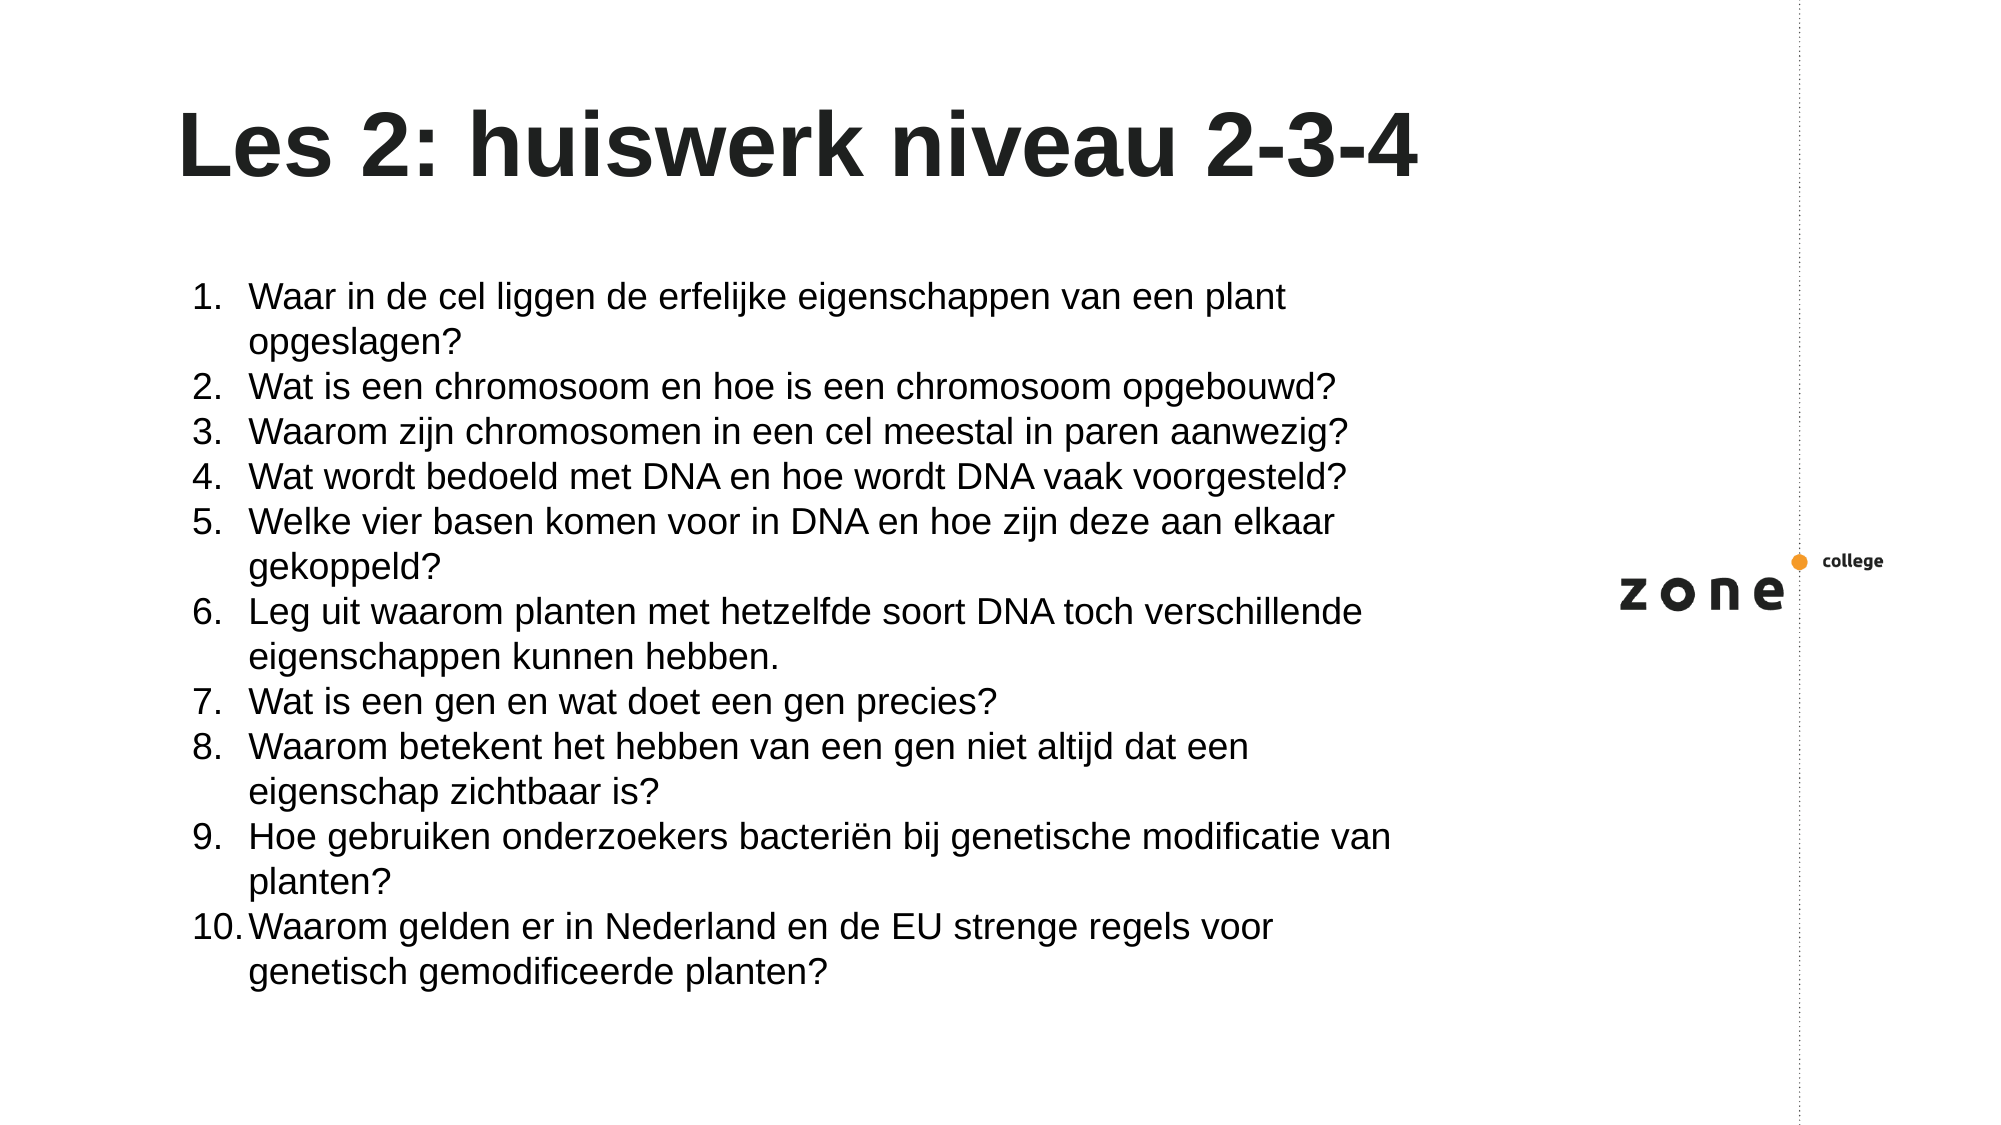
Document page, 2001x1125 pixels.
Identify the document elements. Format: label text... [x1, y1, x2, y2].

title Les 2: huiswerk niveau 2-3-4 [177, 97, 1471, 261]
picture [1596, 0, 2001, 1125]
list Waar in de cel liggen de erfelijke eigenschappen van een plant opgeslagen? Wat is een chromosoom en hoe is een chromosoom opgebouwd? Waarom zijn chromosomen in een cel meestal in paren aanwezig? Wat wordt bedoeld met DNA en hoe wordt DNA vaak voorgesteld? Welke vier basen komen voor in DNA en hoe zijn deze aan elkaar gekoppeld? Leg uit waarom planten met hetzelfde soort DNA toch verschillende eigenschappen kunnen hebben. Wat is een gen en wat doet een gen precies? Waarom betekent het hebben van een gen niet altijd dat een eigenschap zichtbaar is? Hoe gebruiken onderzoekers bacteriën bij genetische modificatie van planten? Waarom gelden er in Nederland en de EU strenge regels voor genetisch gemodificeerde planten? [177, 264, 1454, 1000]
